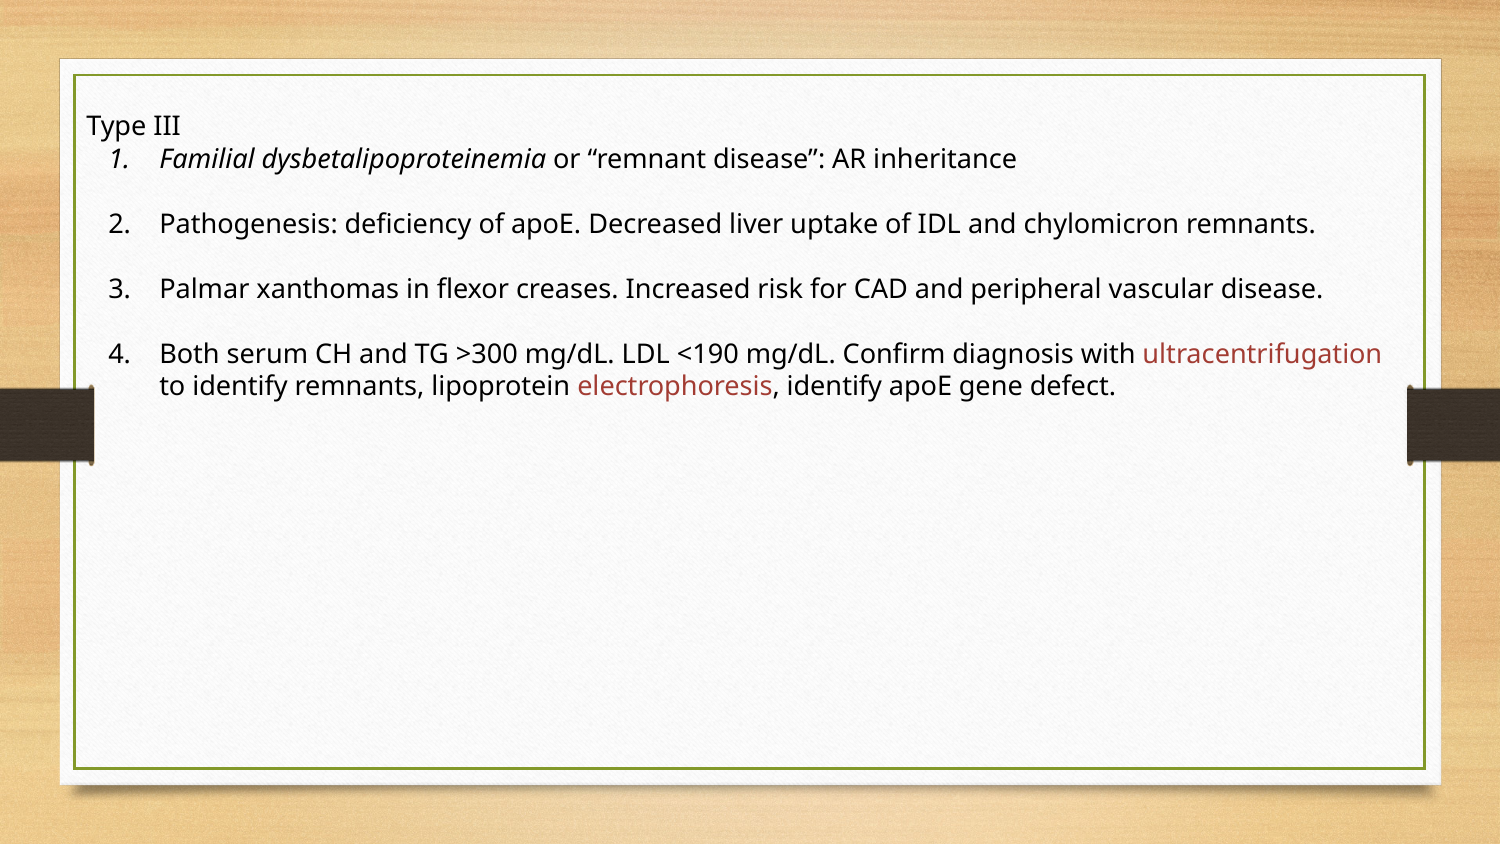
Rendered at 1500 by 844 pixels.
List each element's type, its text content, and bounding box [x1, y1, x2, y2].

picture [0, 0, 1500, 844]
list Type III Familial dysbetalipoproteinemia or “remnant disease”: AR inheritance Pathogenesis: deficiency of apoE. Decreased liver uptake of IDL and chylomicron remnants. Palmar xanthomas in flexor creases. Increased risk for CAD and peripheral vascular disease. Both serum CH and TG >300 mg/dL. LDL <190 mg/dL. Confirm diagnosis with ultracentrifugation to identify remnants, lipoprotein electrophoresis, identify apoE gene defect. [36, 65, 1434, 627]
